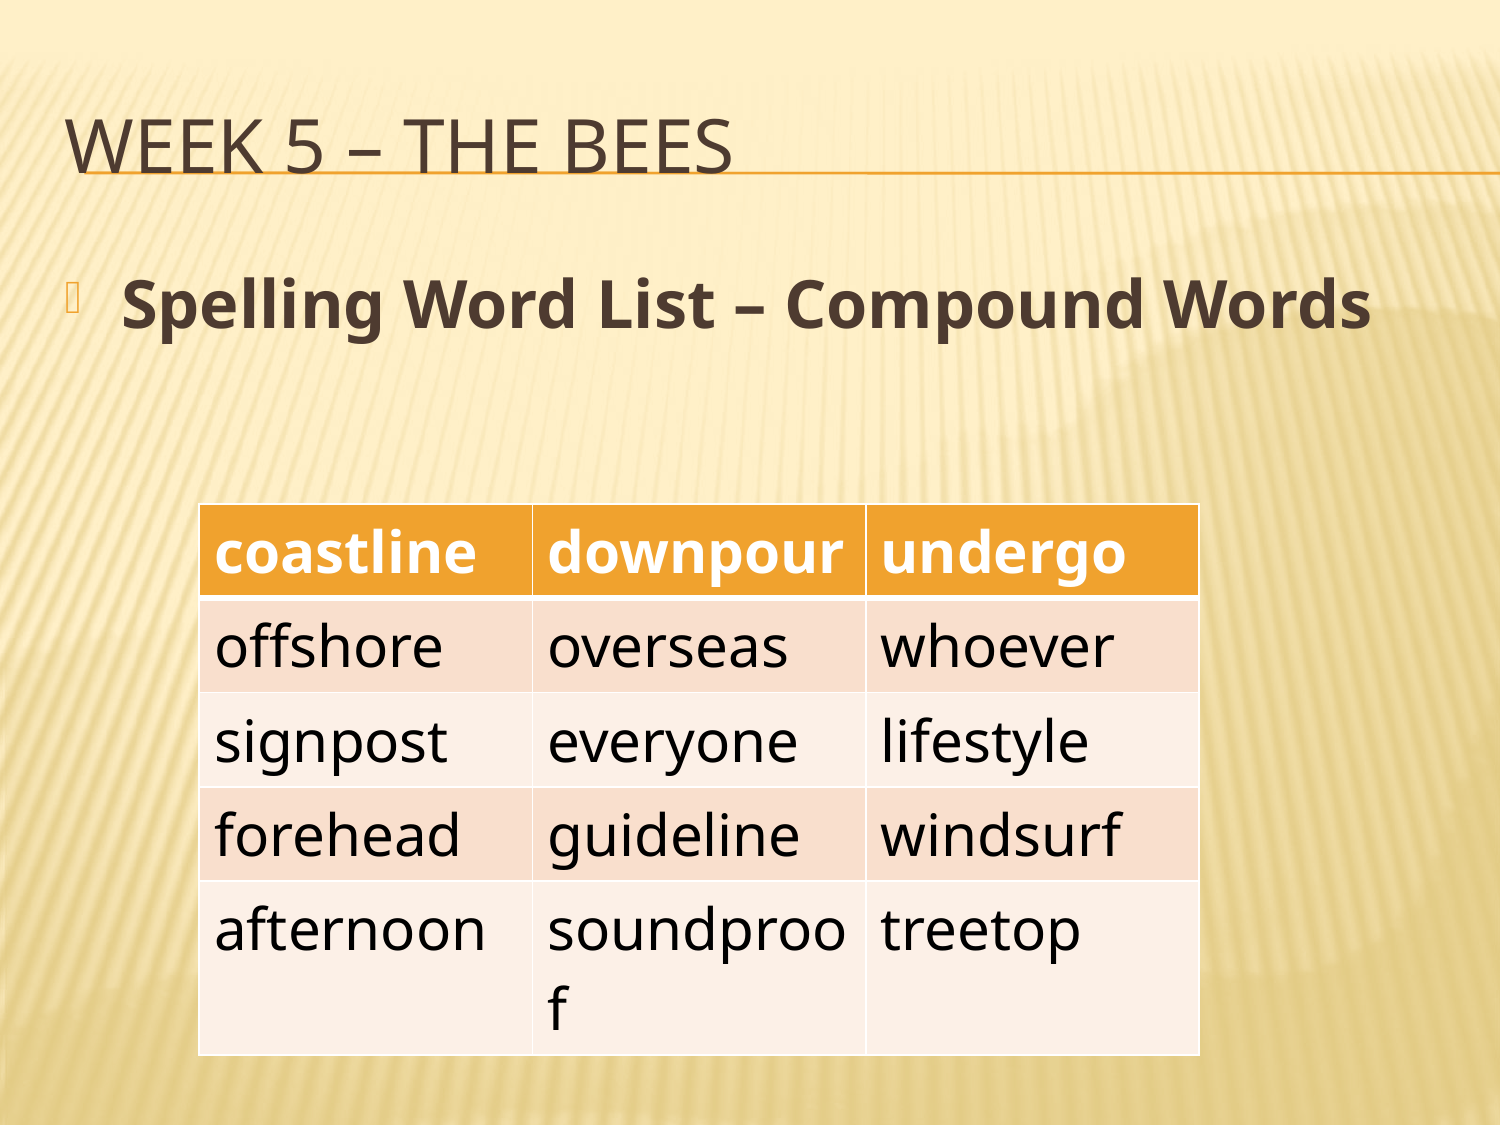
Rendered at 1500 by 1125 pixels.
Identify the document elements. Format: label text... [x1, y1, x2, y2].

table_cell guideline [533, 788, 865, 880]
table_cell everyone [533, 693, 865, 786]
table_cell windsurf [867, 788, 1198, 880]
table_cell overseas [533, 601, 865, 692]
table_cell lifestyle [867, 693, 1198, 786]
table_header coastline [200, 505, 532, 595]
table_header downpour [533, 505, 865, 595]
table_header undergo [867, 505, 1198, 595]
list Spelling Word List – Compound Words [50, 254, 1475, 998]
table_cell signpost [200, 693, 532, 786]
table_cell forehead [200, 788, 532, 880]
table_cell whoever [867, 601, 1198, 692]
table_cell afternoon [200, 882, 532, 1054]
table_cell soundproof [533, 882, 865, 1054]
table_cell treetop [867, 882, 1198, 1054]
title Week 5 – The bees [50, 75, 1475, 213]
table_cell offshore [200, 601, 532, 692]
